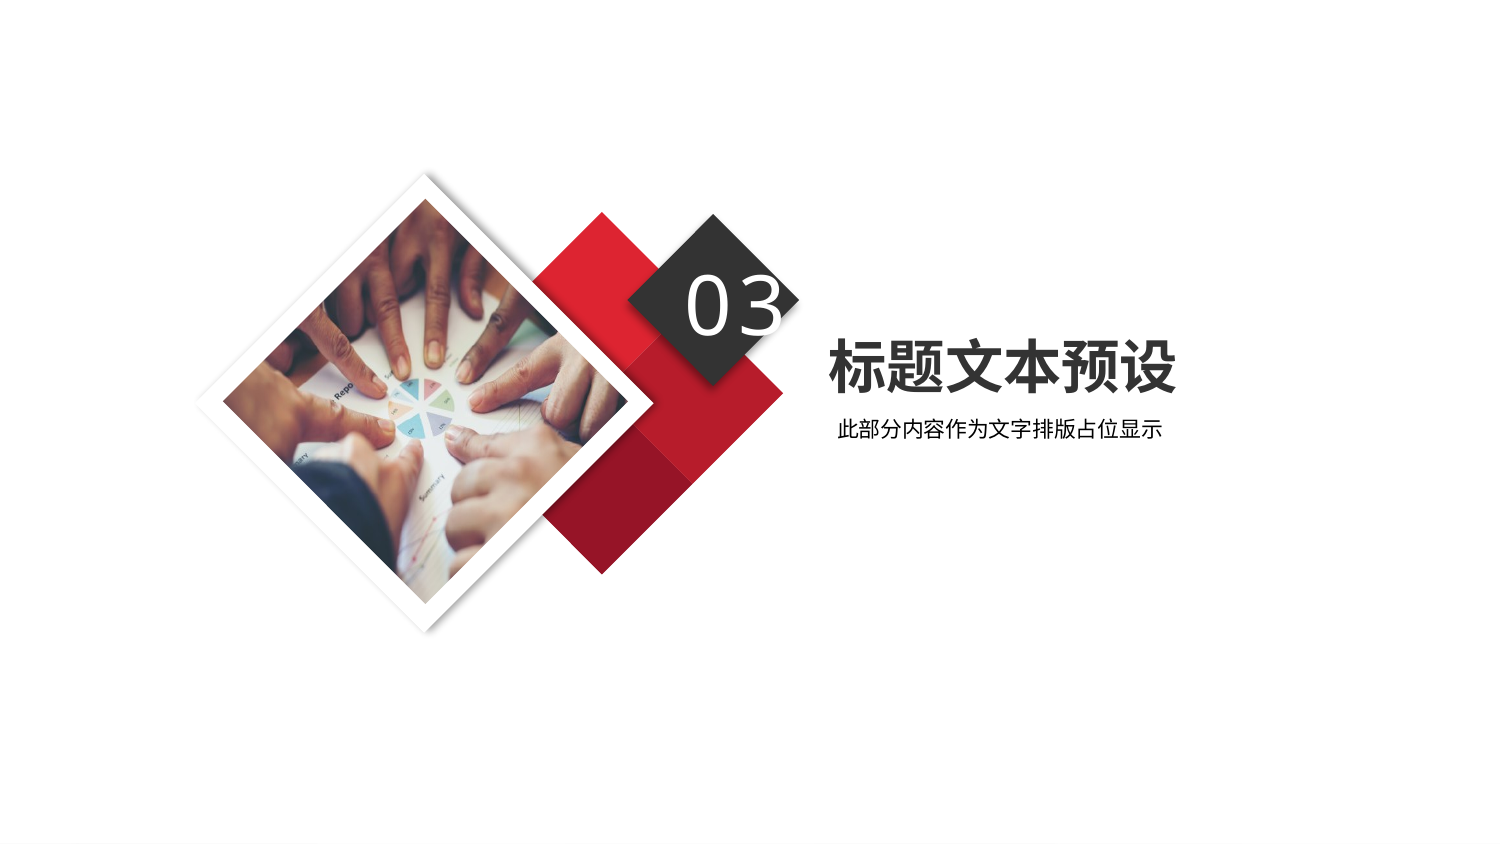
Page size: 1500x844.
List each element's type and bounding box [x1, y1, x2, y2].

text_box [769, 300, 1266, 446]
text_box [658, 394, 784, 575]
text_box [194, 173, 654, 634]
text_box [658, 213, 824, 387]
